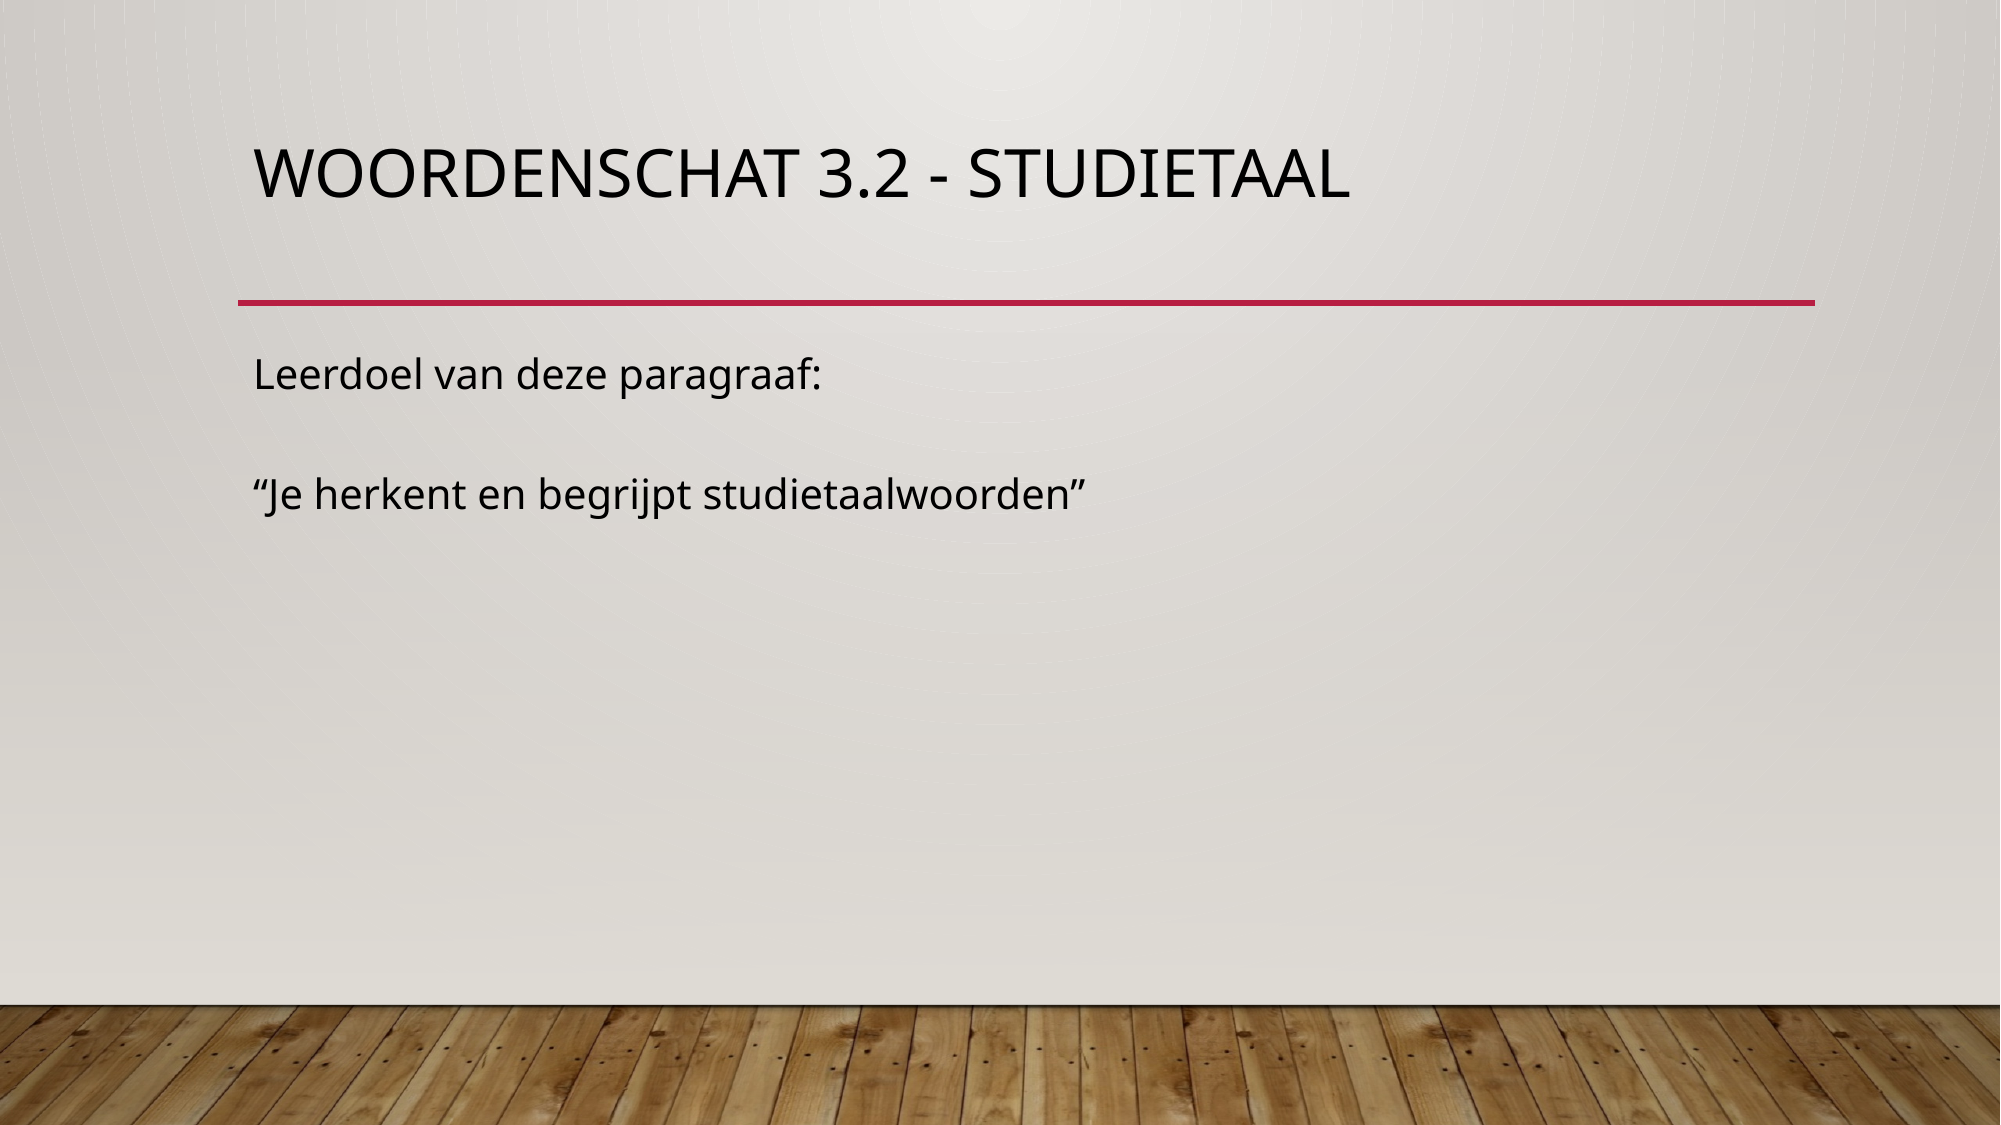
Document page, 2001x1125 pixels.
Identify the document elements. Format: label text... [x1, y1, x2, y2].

picture [0, 1005, 2000, 1125]
title Woordenschat 3.2 - studietaal [238, 131, 1814, 305]
list Leerdoel van deze paragraaf: “Je herkent en begrijpt studietaalwoorden” [238, 330, 1814, 897]
